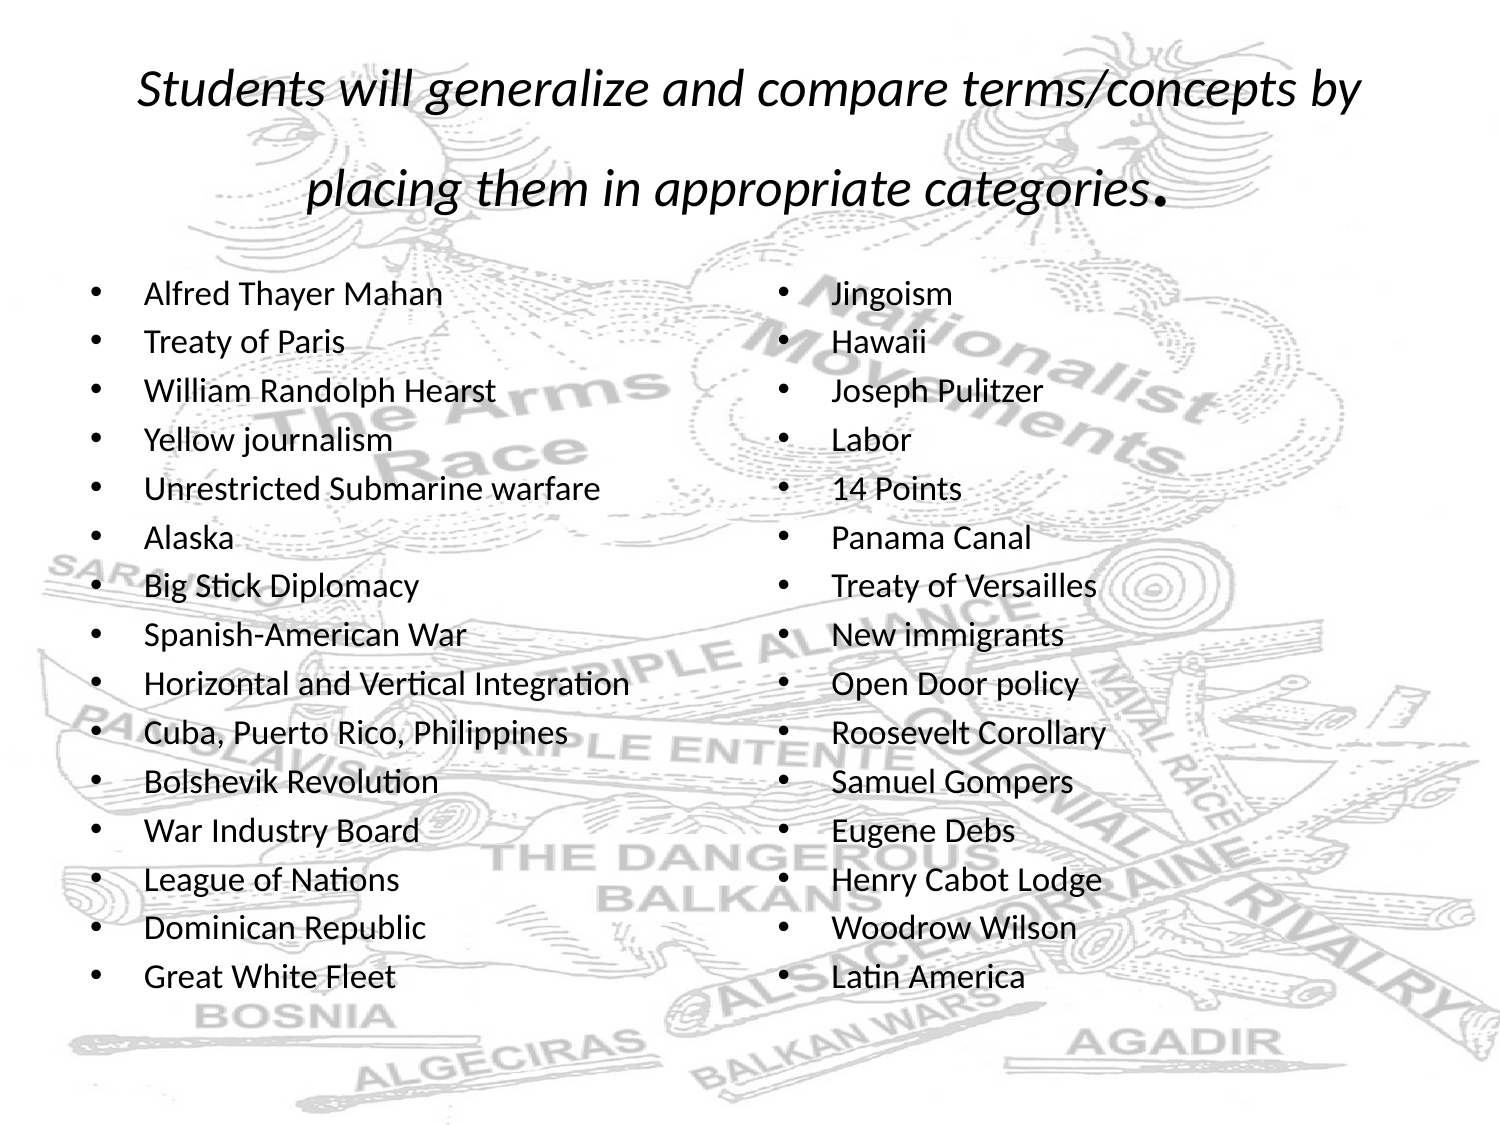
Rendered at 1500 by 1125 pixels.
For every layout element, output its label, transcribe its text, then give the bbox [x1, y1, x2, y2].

list Alfred Thayer Mahan Treaty of Paris William Randolph Hearst Yellow journalism Unrestricted Submarine warfare Alaska Big Stick Diplomacy Spanish-American War Horizontal and Vertical Integration Cuba, Puerto Rico, Philippines Bolshevik Revolution War Industry Board League of Nations Dominican Republic Great White Fleet [75, 262, 738, 1005]
title Students will generalize and compare terms/concepts by placing them in appropriate categories. [75, 45, 1425, 233]
list Jingoism Hawaii Joseph Pulitzer Labor 14 Points Panama Canal Treaty of Versailles New immigrants Open Door policy Roosevelt Corollary Samuel Gompers Eugene Debs Henry Cabot Lodge Woodrow Wilson Latin America [762, 262, 1425, 1005]
